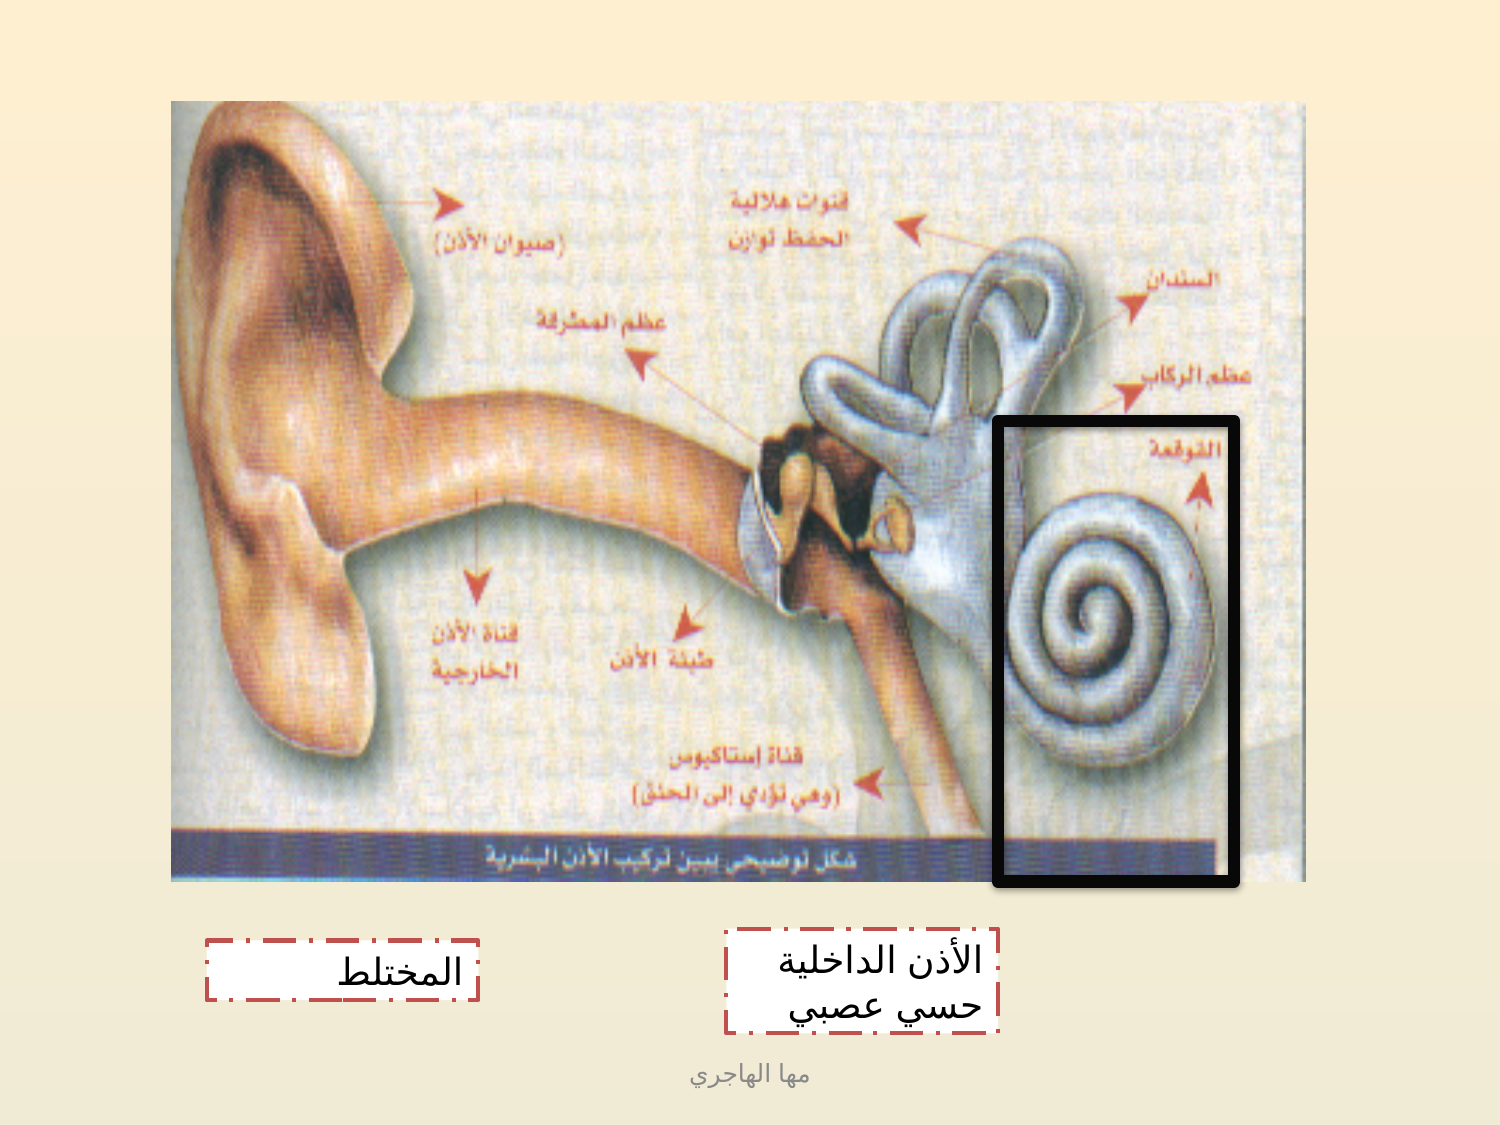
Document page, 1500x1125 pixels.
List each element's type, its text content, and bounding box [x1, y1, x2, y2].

text_box المختلط [205, 938, 480, 1002]
footer مها الهاجري [512, 1042, 988, 1103]
picture [170, 101, 1306, 882]
text_box الأذن الداخلية حسي عصبي [724, 927, 1000, 1035]
